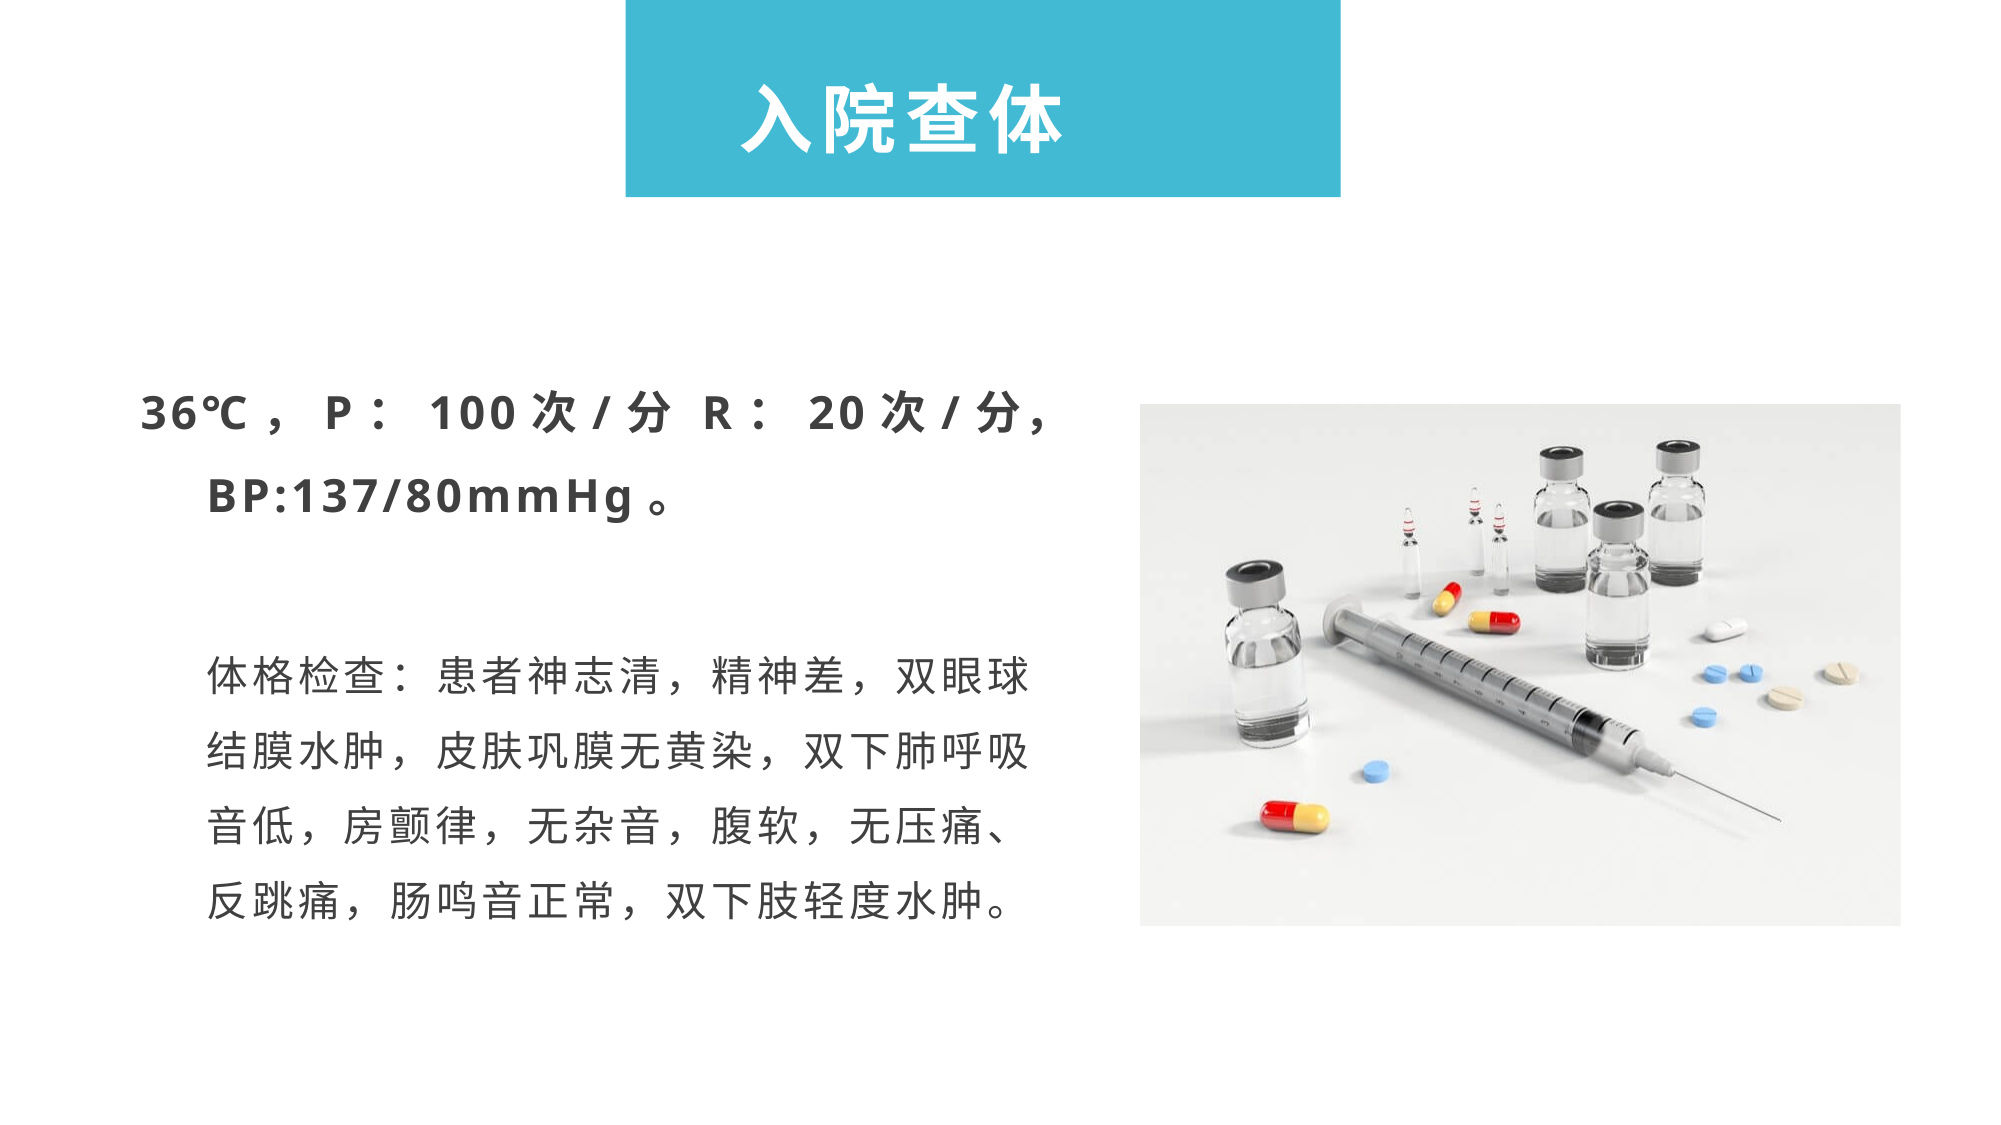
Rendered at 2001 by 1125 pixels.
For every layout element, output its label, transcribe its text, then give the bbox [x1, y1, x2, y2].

text_box 入院查体 [723, 65, 1243, 171]
text_box 36℃，P：100次/分 R：20次/分，BP:137/80mmHg。 体格检查：患者神志清，精神差，双眼球结膜水肿，皮肤巩膜无黄染，双下肺呼吸音低，房颤律，无杂音，腹软，无压痛、反跳痛，肠鸣音正常，双下肢轻度水肿。 [125, 348, 1089, 665]
text_box [625, 0, 1342, 198]
text_box [1140, 404, 1901, 926]
